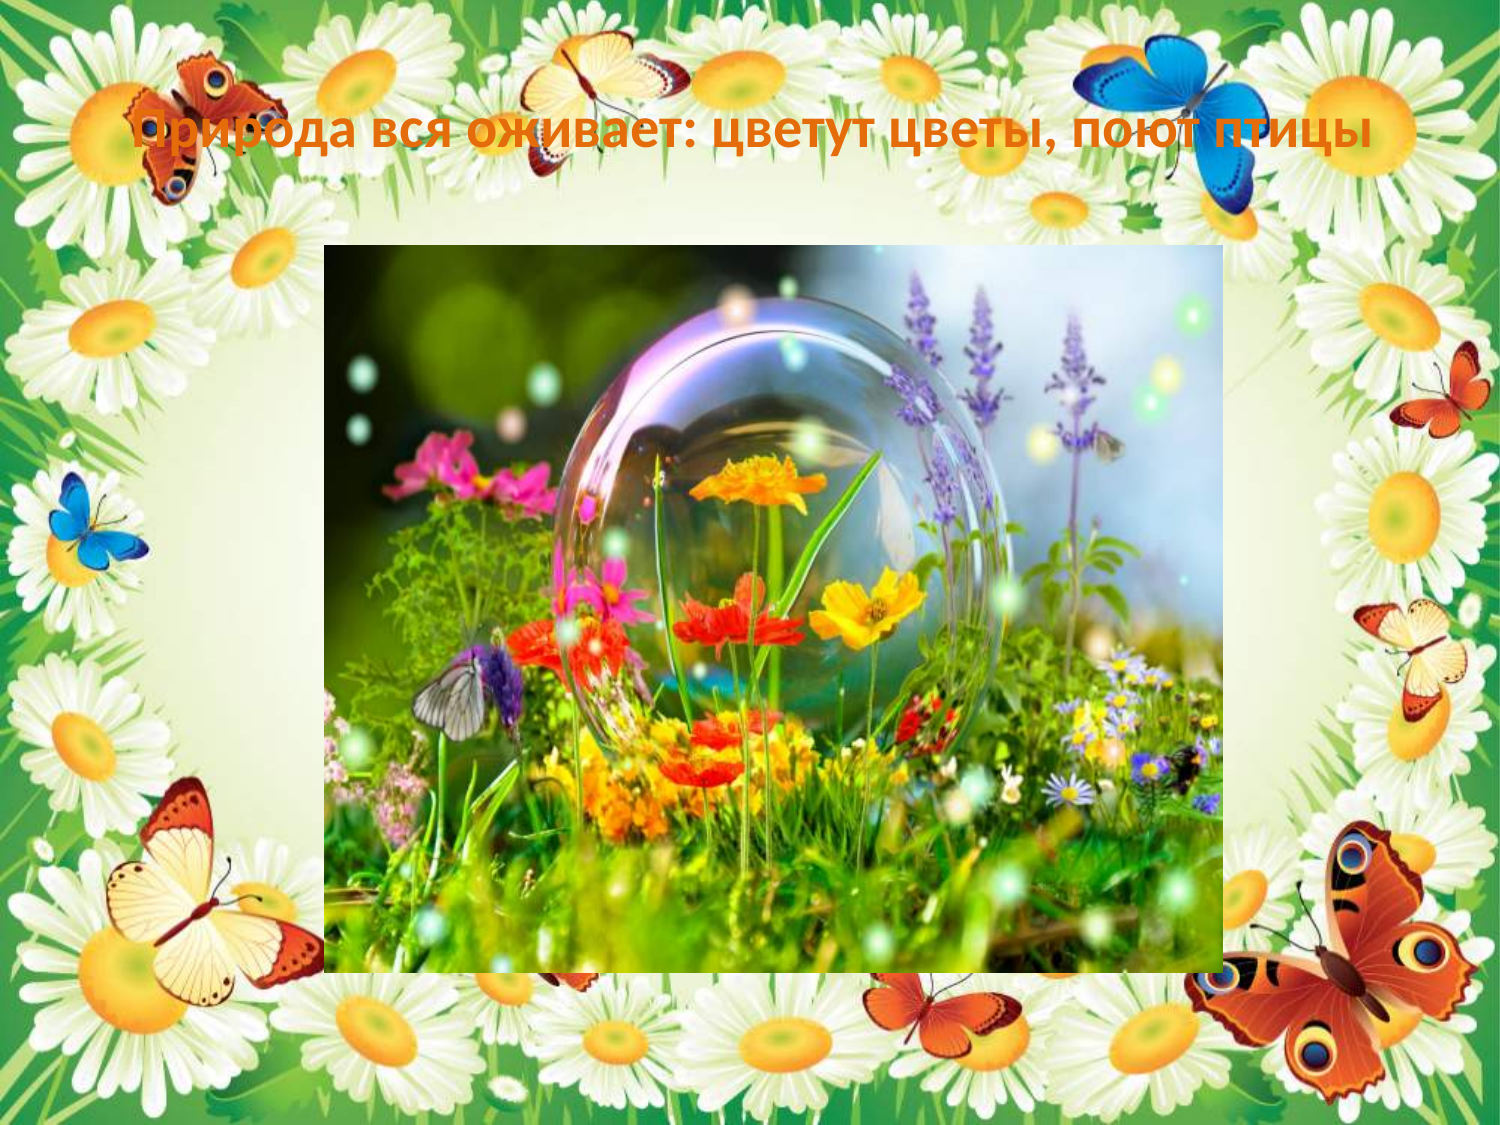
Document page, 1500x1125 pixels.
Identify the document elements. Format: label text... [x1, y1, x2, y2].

text_box Природа вся оживает: цветут цветы, поют птицы [117, 82, 1395, 167]
picture [0, 0, 1500, 1125]
